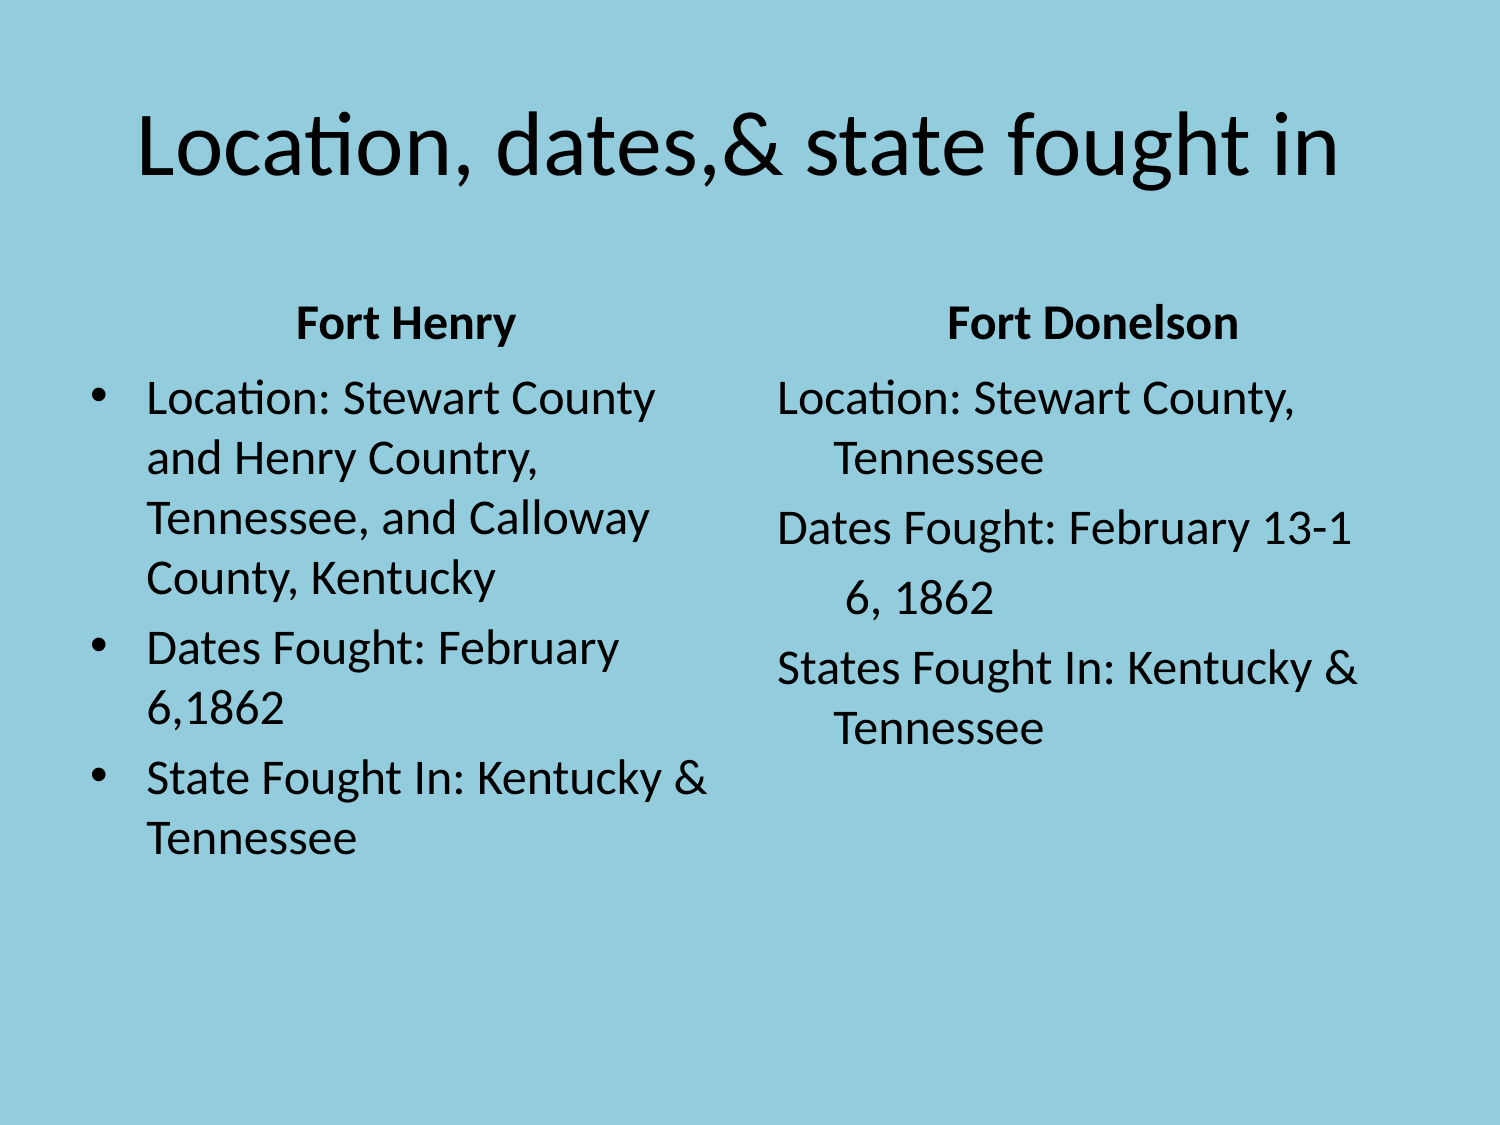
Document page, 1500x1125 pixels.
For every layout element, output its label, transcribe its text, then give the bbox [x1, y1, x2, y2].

list Fort Henry [75, 251, 738, 356]
list Location: Stewart County and Henry Country, Tennessee, and Calloway County, Kentucky Dates Fought: February 6,1862 State Fought In: Kentucky & Tennessee [75, 356, 738, 1005]
list Fort Donelson [761, 251, 1425, 356]
title Location, dates,& state fought in [75, 45, 1425, 233]
list Location: Stewart County, Tennessee Dates Fought: February 13-1 6, 1862 States Fought In: Kentucky & Tennessee [761, 356, 1425, 1005]
